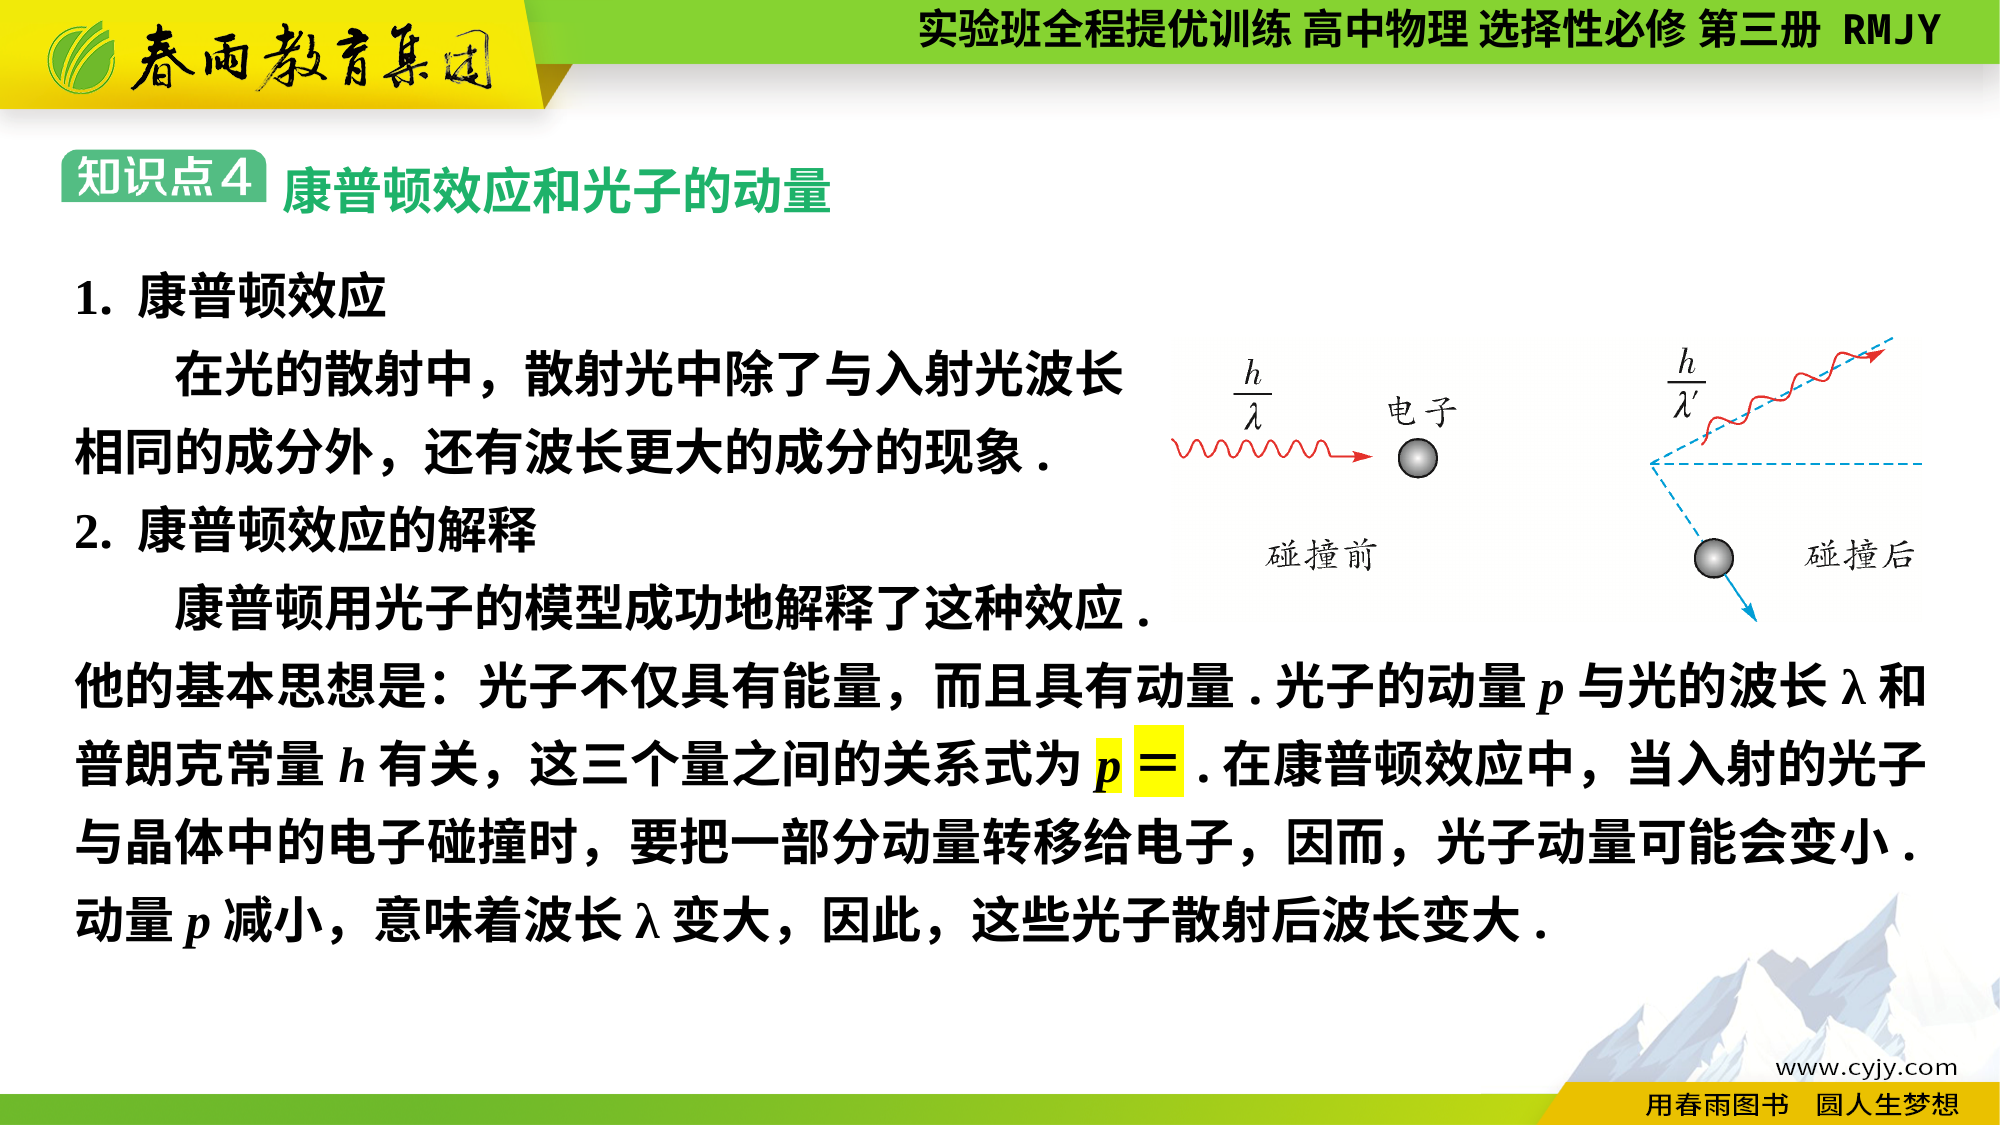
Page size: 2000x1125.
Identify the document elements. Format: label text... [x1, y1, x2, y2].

picture [0, 0, 2000, 1125]
text_box 康普顿效应和光子的动量 [267, 122, 1944, 228]
